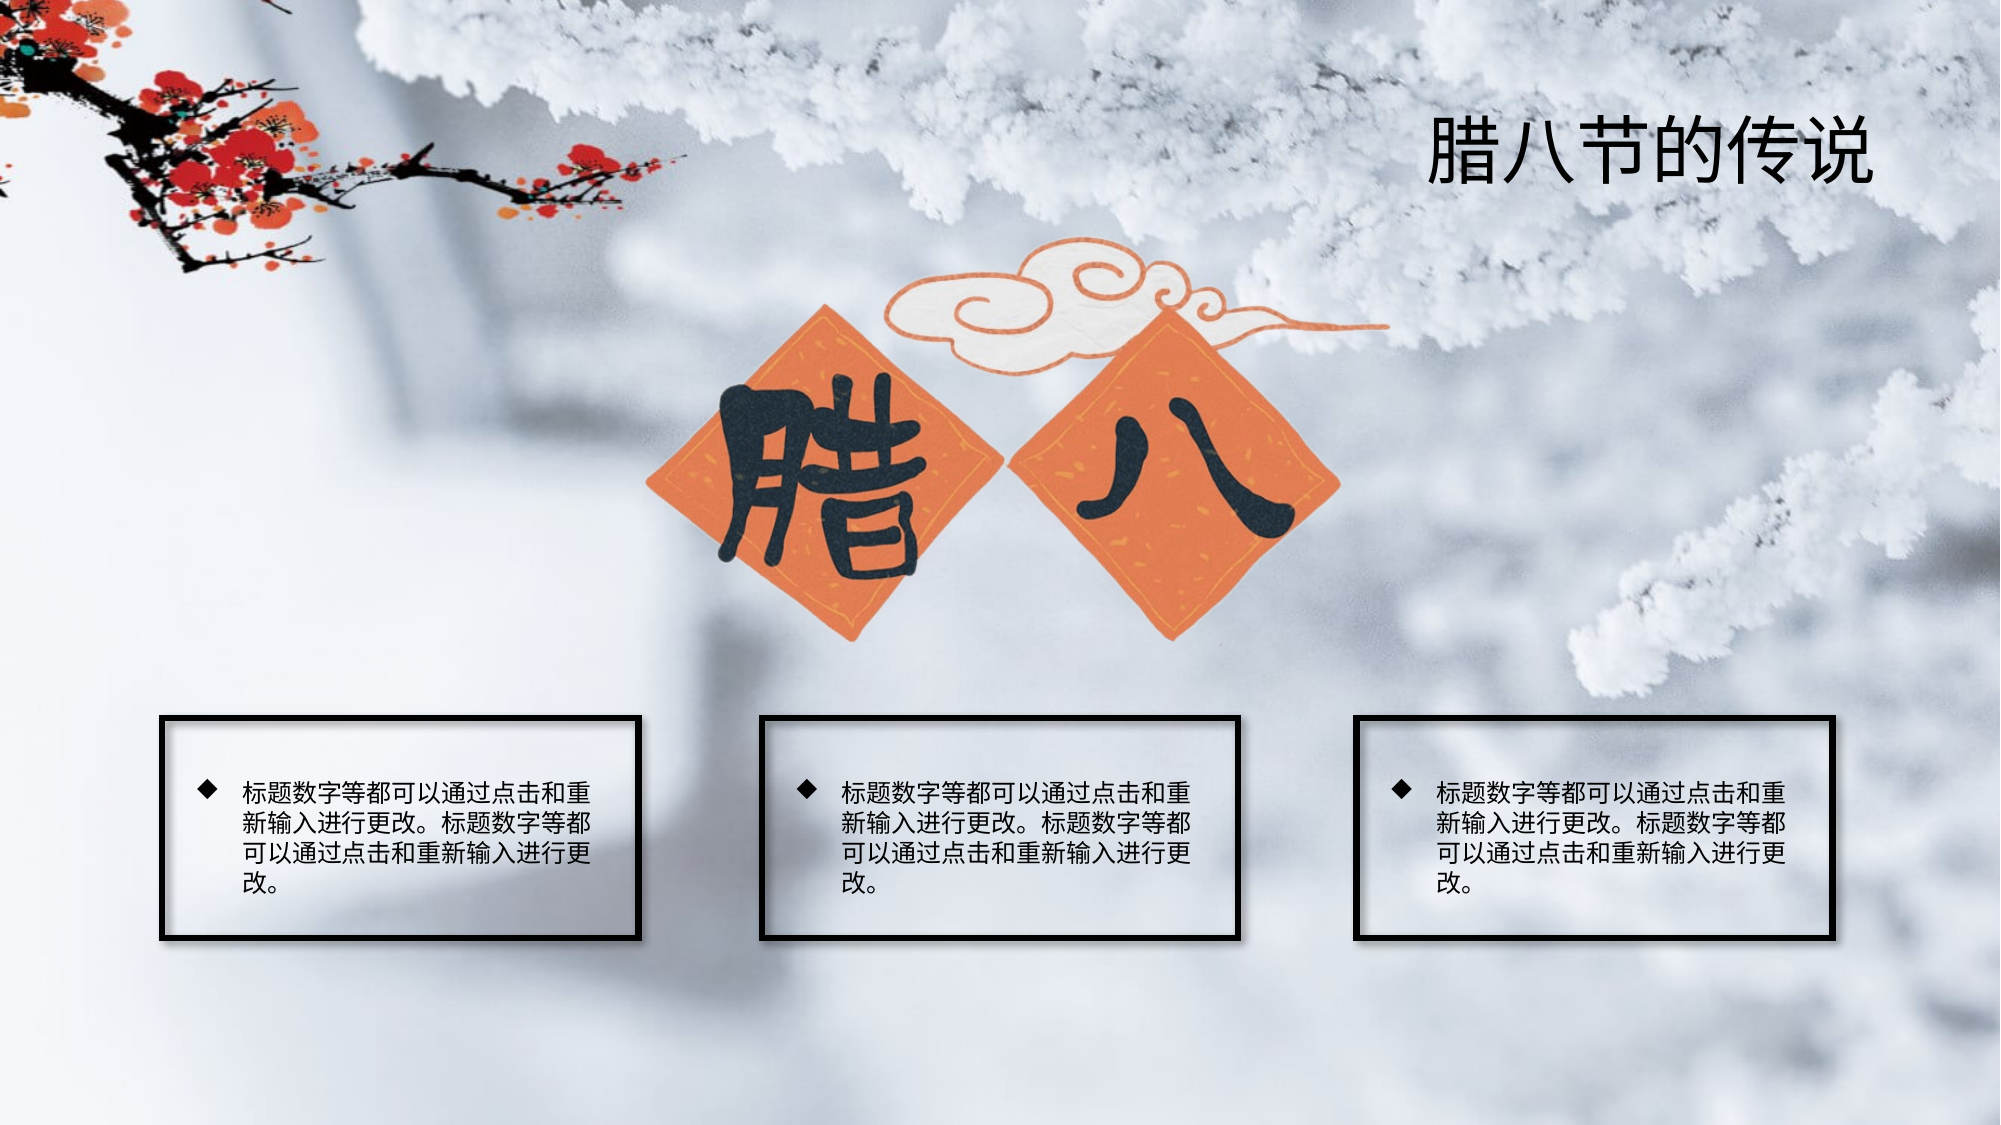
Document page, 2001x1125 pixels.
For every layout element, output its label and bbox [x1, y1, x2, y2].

text_box [1356, 717, 1833, 965]
text_box [162, 717, 639, 965]
picture [0, 0, 2000, 1125]
text_box [761, 717, 1239, 965]
